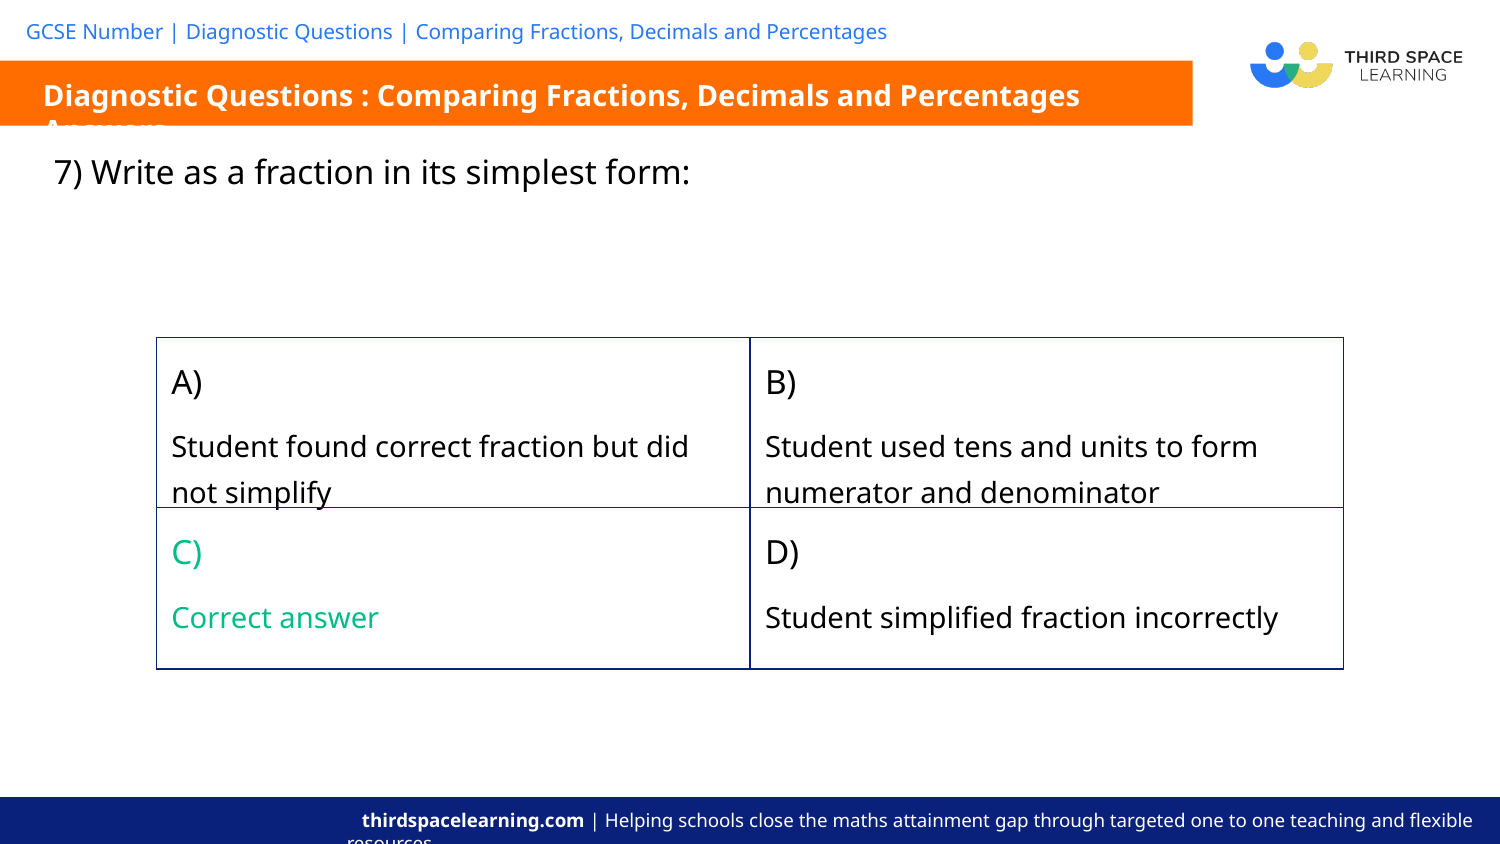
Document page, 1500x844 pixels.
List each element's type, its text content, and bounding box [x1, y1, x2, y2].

text_box Diagnostic Questions : Comparing Fractions, Decimals and Percentages Answers [27, 61, 1216, 162]
picture [1250, 33, 1465, 99]
